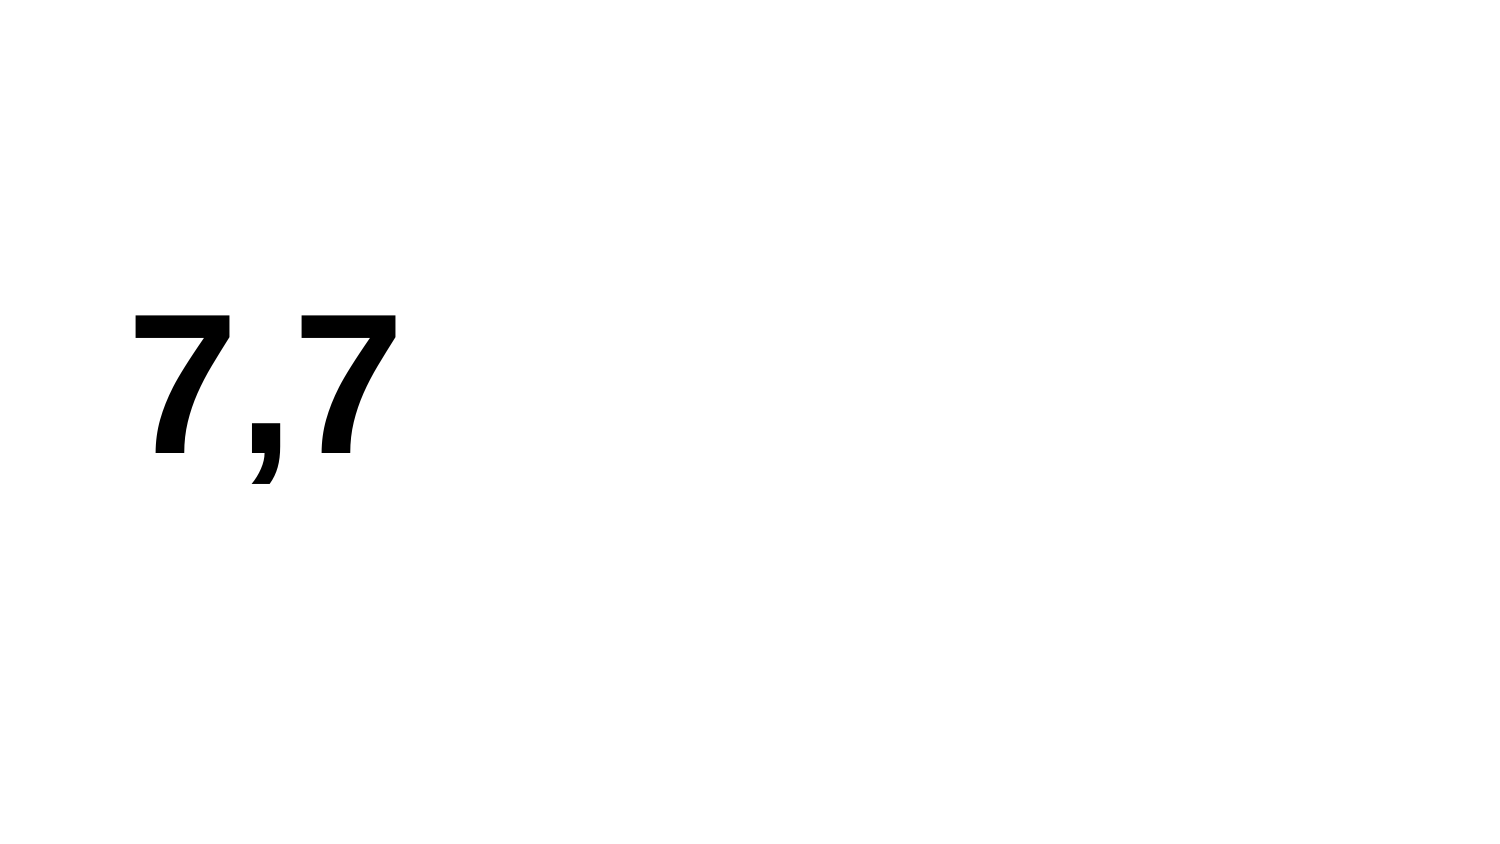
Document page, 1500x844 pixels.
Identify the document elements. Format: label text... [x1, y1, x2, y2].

text_box 7,7 [112, 235, 1388, 509]
